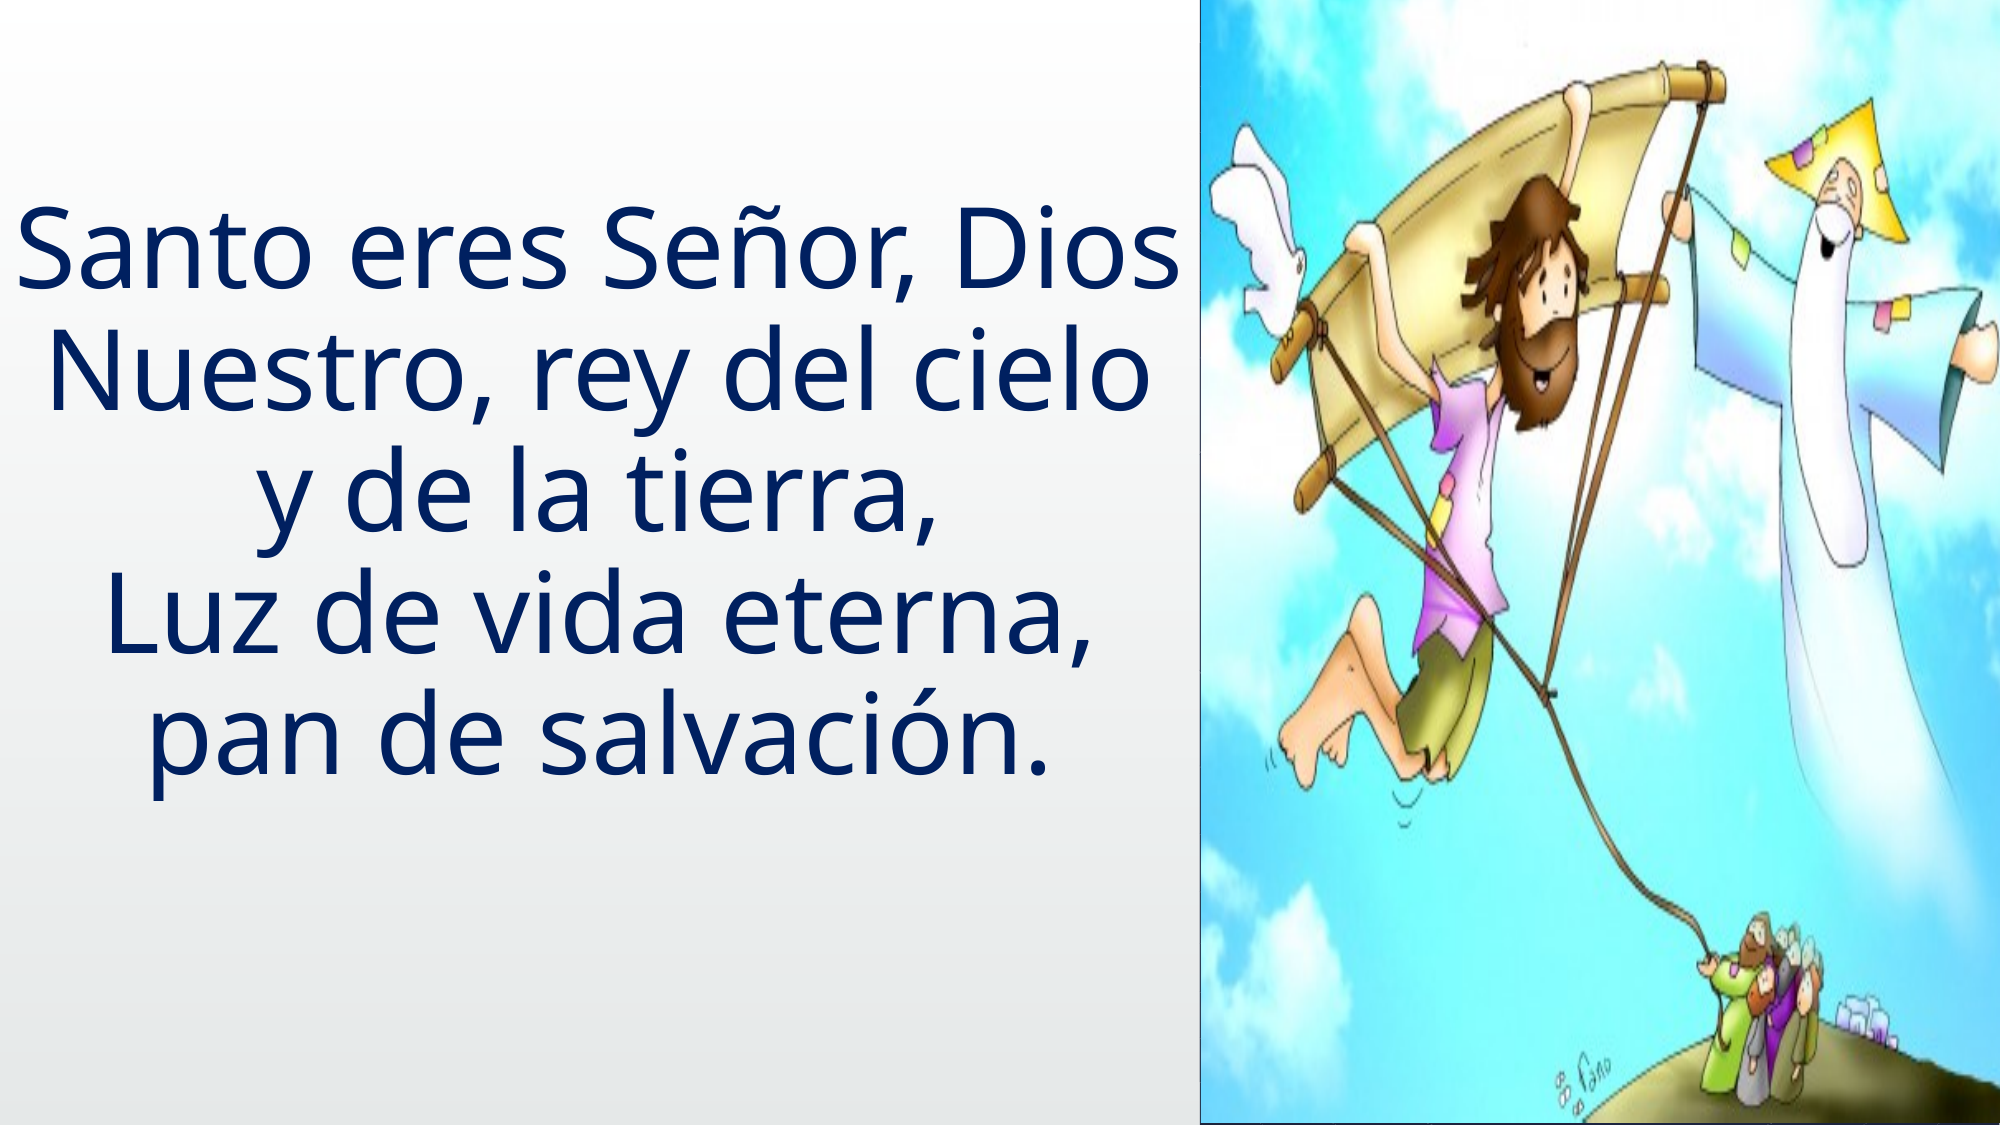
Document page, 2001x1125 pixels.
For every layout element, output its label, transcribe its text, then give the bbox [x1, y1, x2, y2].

picture [1200, 0, 2000, 1125]
title Santo eres Señor, Dios Nuestro, rey del cielo y de la tierra, Luz de vida eterna, pan de salvación. [0, 0, 1200, 1125]
